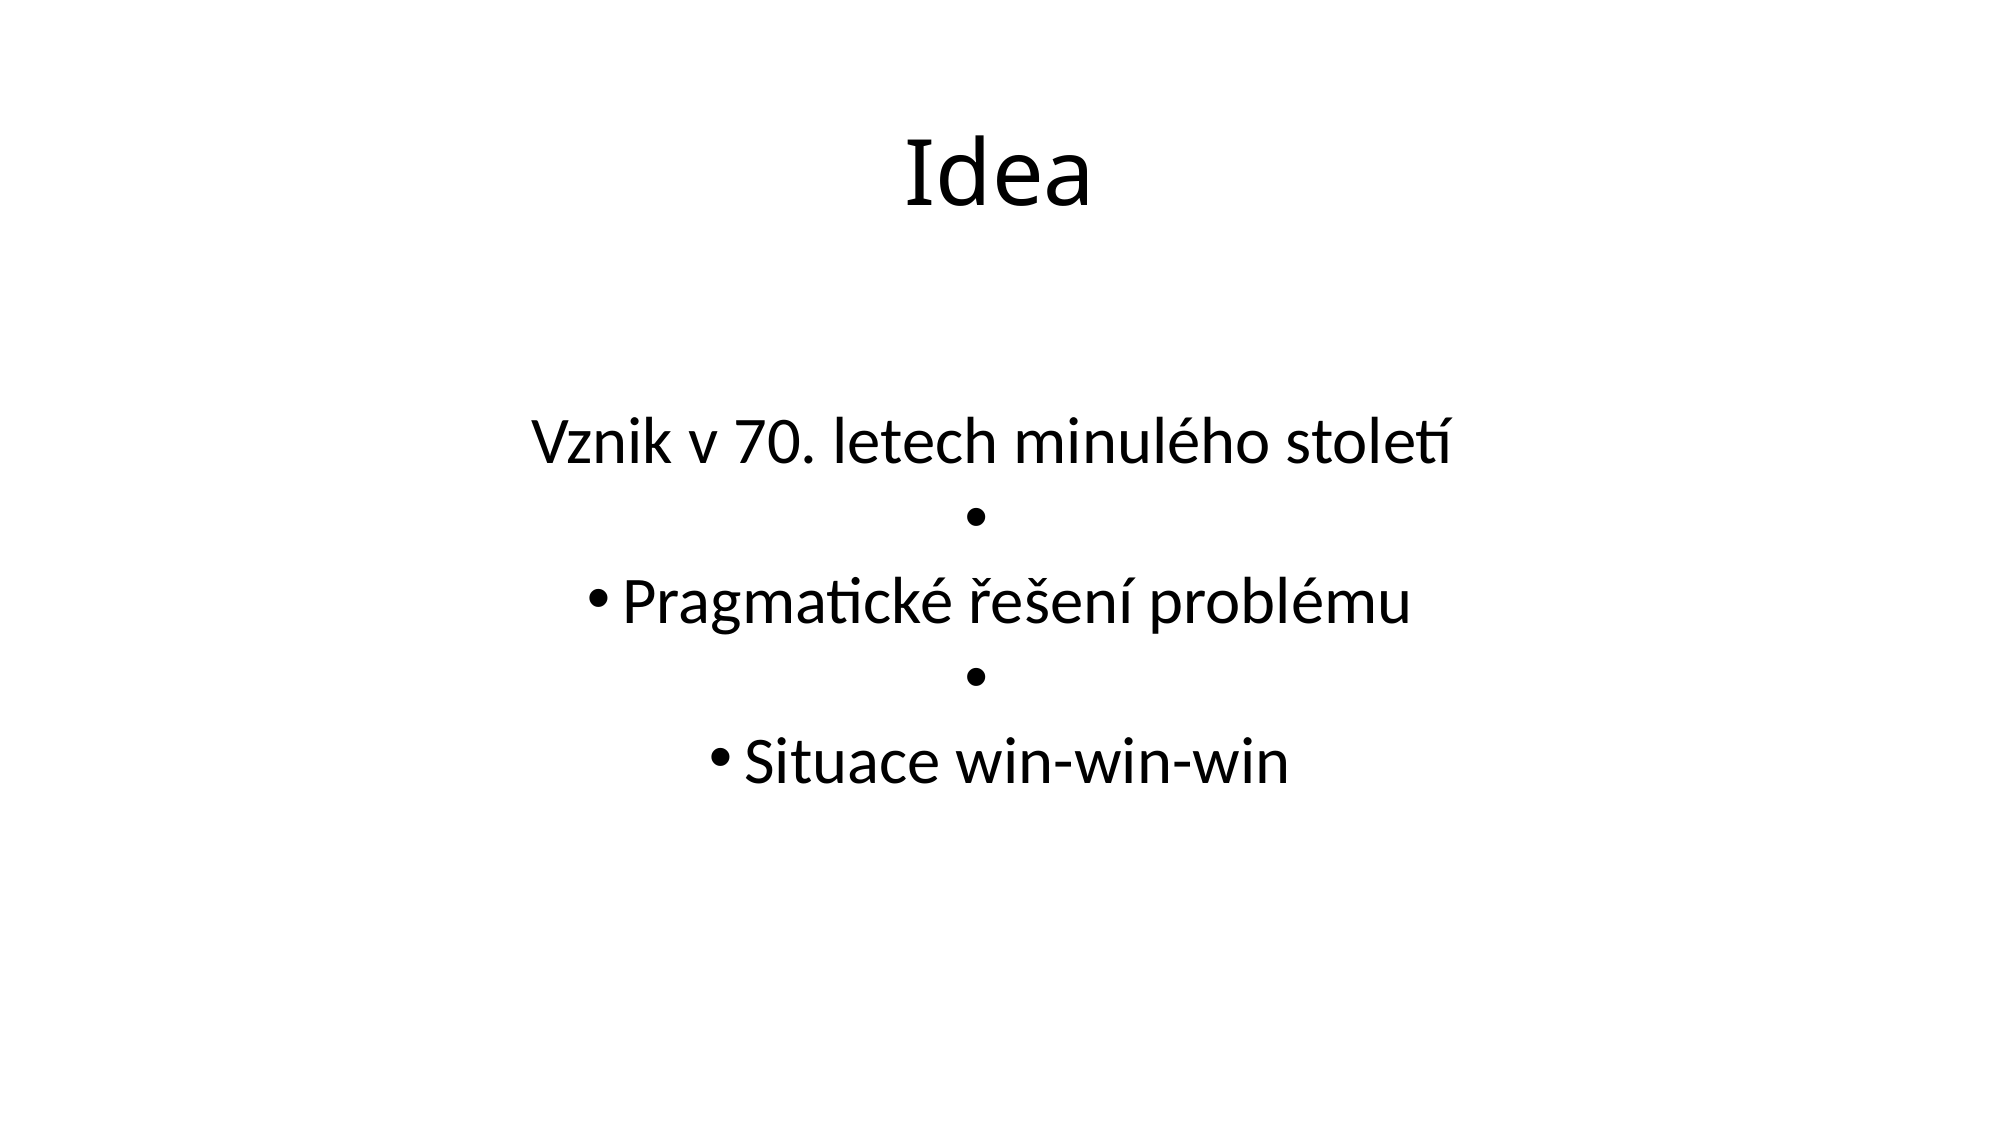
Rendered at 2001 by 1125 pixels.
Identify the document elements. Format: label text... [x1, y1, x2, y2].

text_box Idea [137, 59, 1863, 278]
text_box Vznik v 70. letech minulého století Pragmatické řešení problému Situace win-win-win [137, 299, 1863, 1014]
